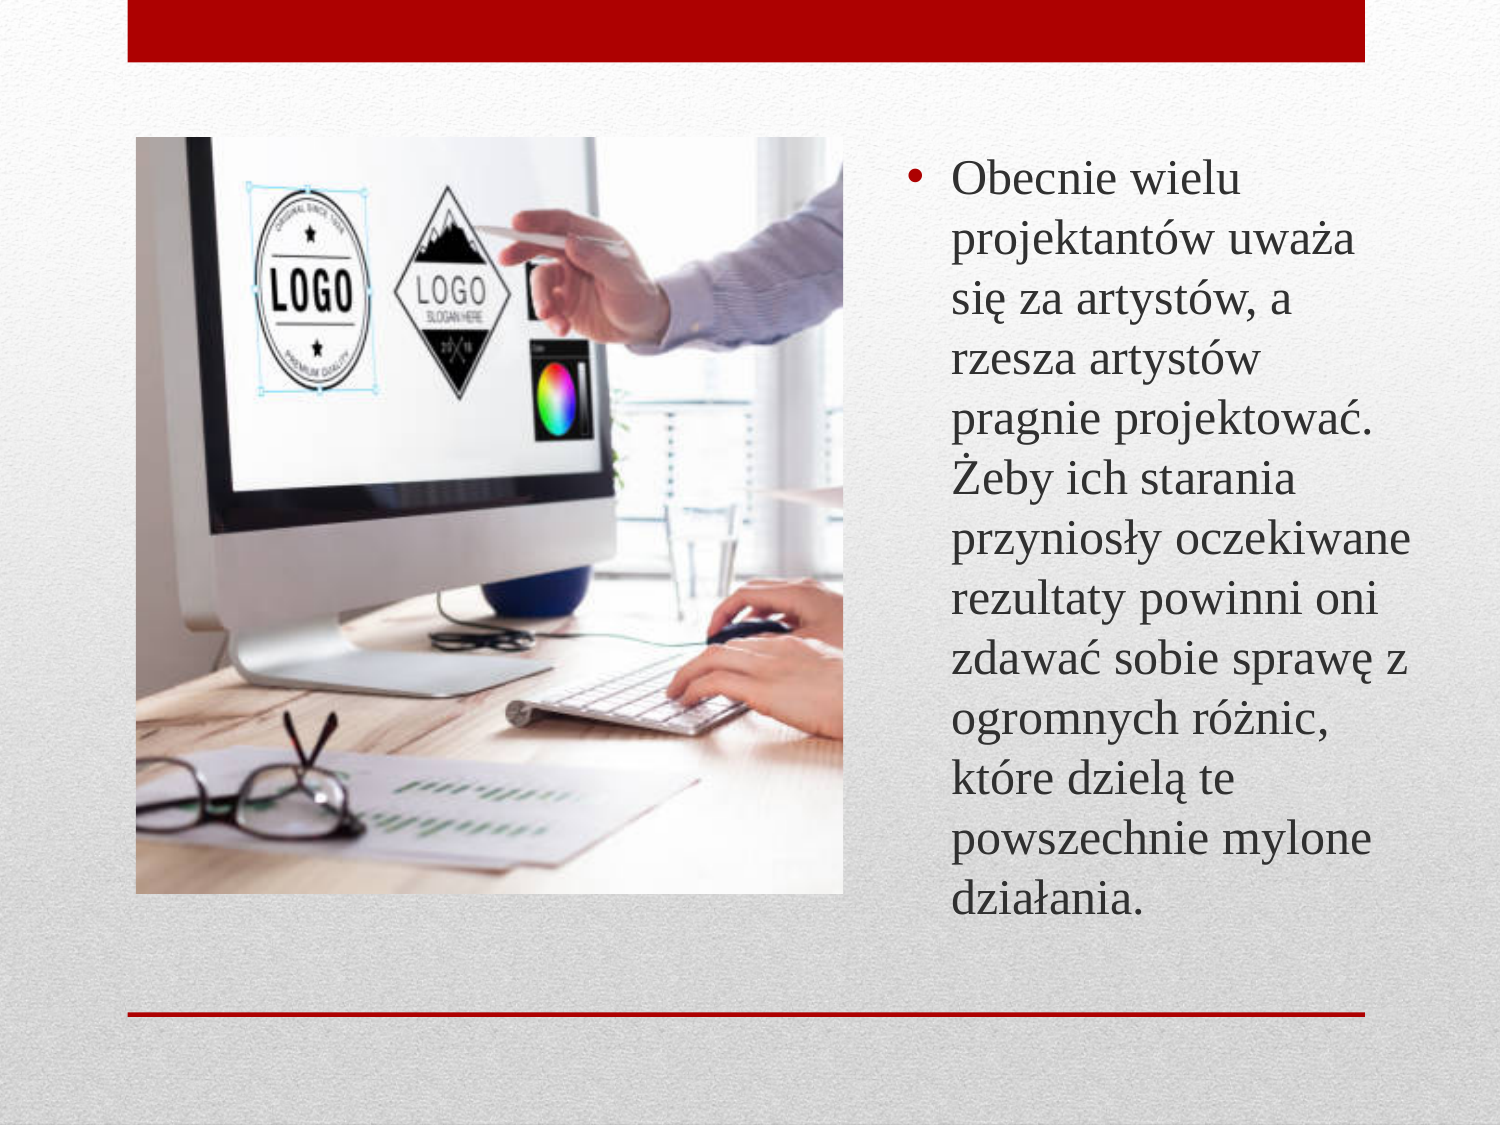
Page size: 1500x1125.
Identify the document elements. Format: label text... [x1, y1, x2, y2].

list Obecnie wielu projektantów uważa się za artystów, a rzesza artystów pragnie projektować. Żeby ich starania przyniosły oczekiwane rezultaty powinni oni zdawać sobie sprawę z ogromnych różnic, które dzielą te powszechnie mylone działania. [891, 137, 1434, 953]
picture [134, 136, 844, 894]
